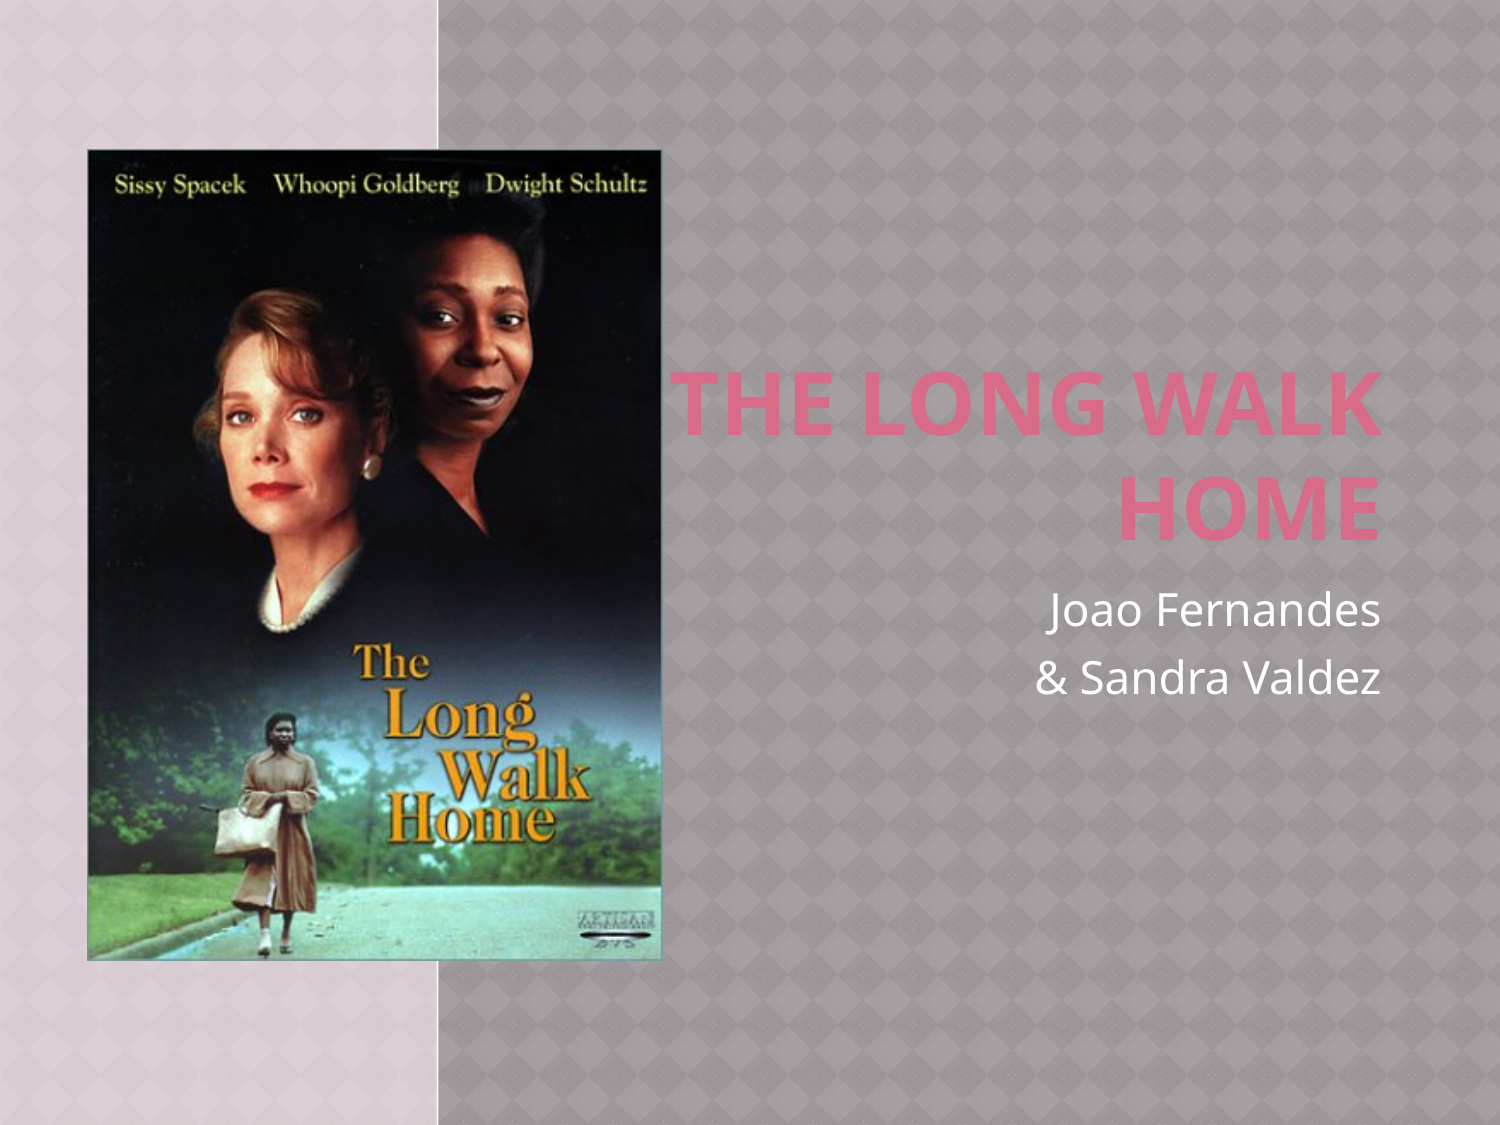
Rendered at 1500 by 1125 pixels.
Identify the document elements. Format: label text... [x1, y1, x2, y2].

picture [87, 149, 663, 961]
title The Long Walk Home [552, 87, 1390, 558]
subtitle Joao Fernandes & Sandra Valdez [667, 580, 1390, 762]
